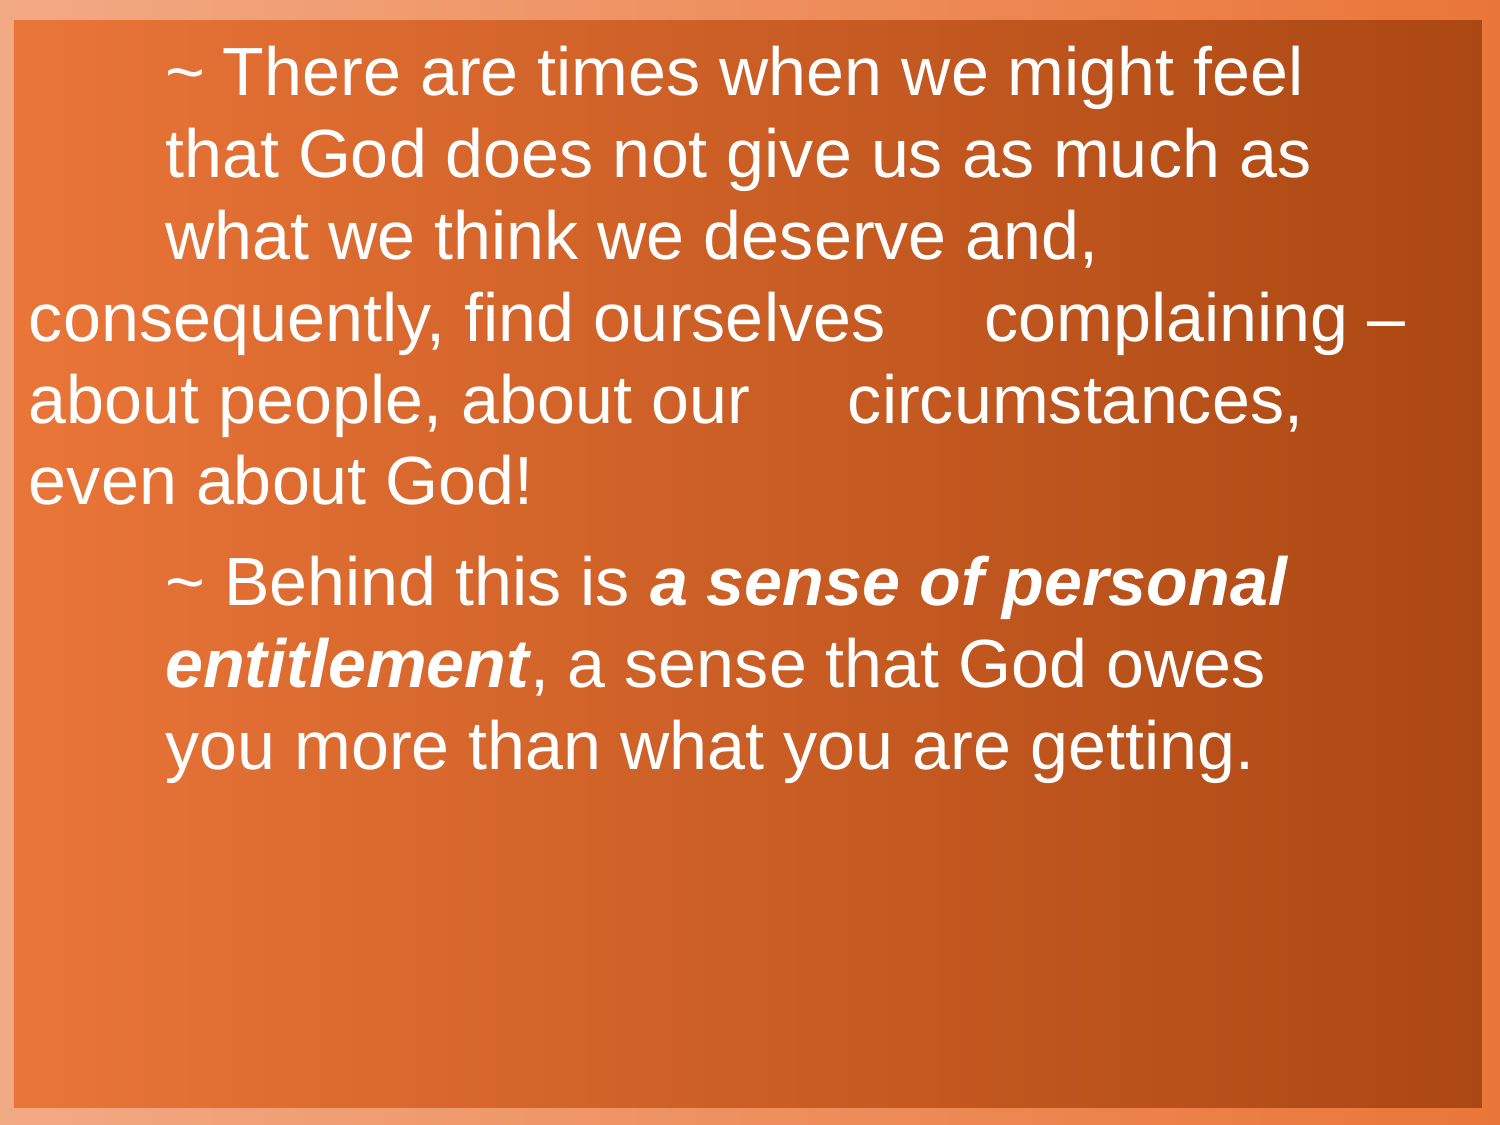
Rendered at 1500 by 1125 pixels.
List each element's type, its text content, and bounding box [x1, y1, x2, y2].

subtitle ~ There are times when we might feel that God does not give us as much as what we think we deserve and, consequently, find ourselves complaining – about people, about our circumstances, even about God! ~ Behind this is a sense of personal entitlement, a sense that God owes you more than what you are getting. [13, 20, 1482, 1108]
